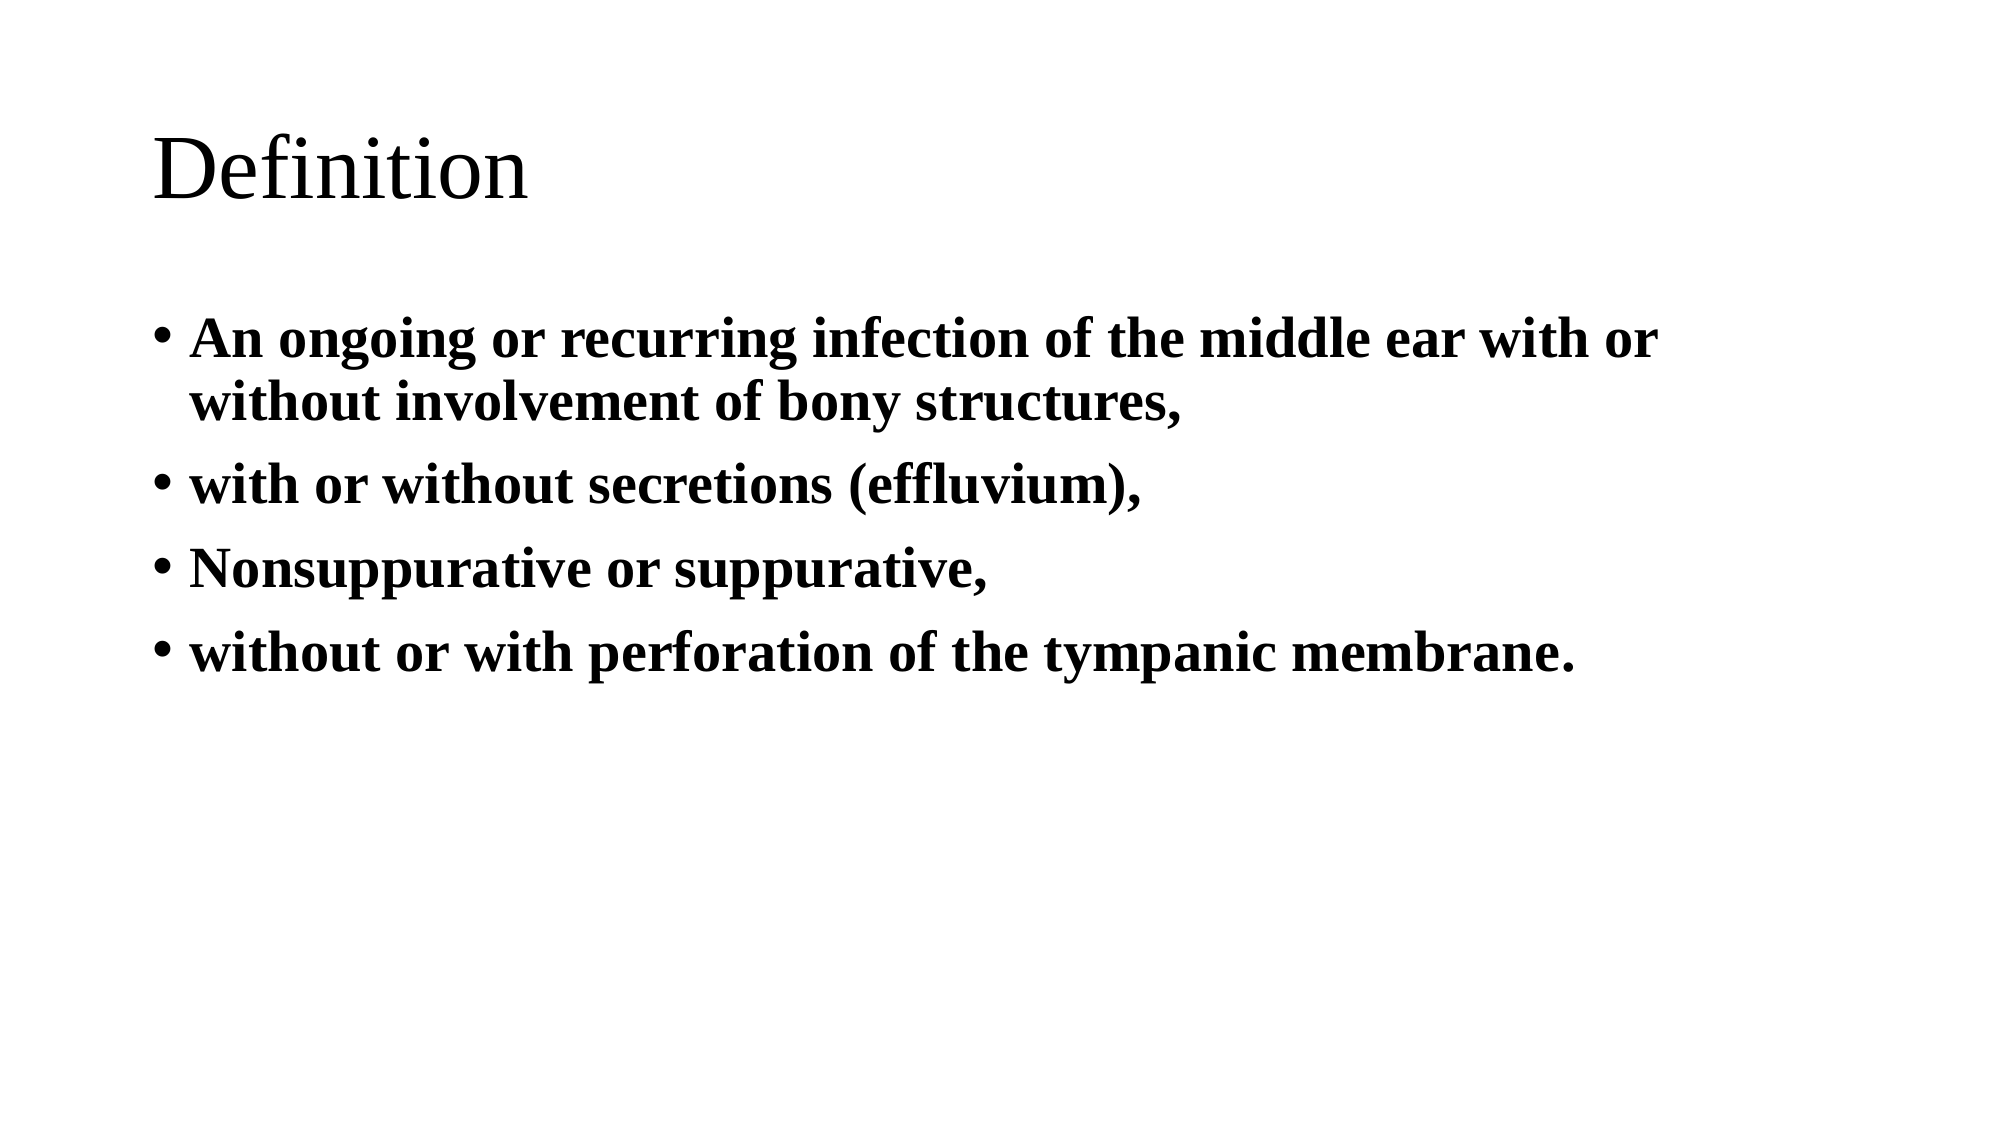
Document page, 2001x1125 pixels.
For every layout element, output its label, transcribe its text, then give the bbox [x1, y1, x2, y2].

list An ongoing or recurring infection of the middle ear with or without involvement of bony structures, with or without secretions (effluvium), Nonsuppurative or suppurative, without or with perforation of the tympanic membrane. [137, 299, 1863, 1014]
title Definition [137, 59, 1863, 278]
